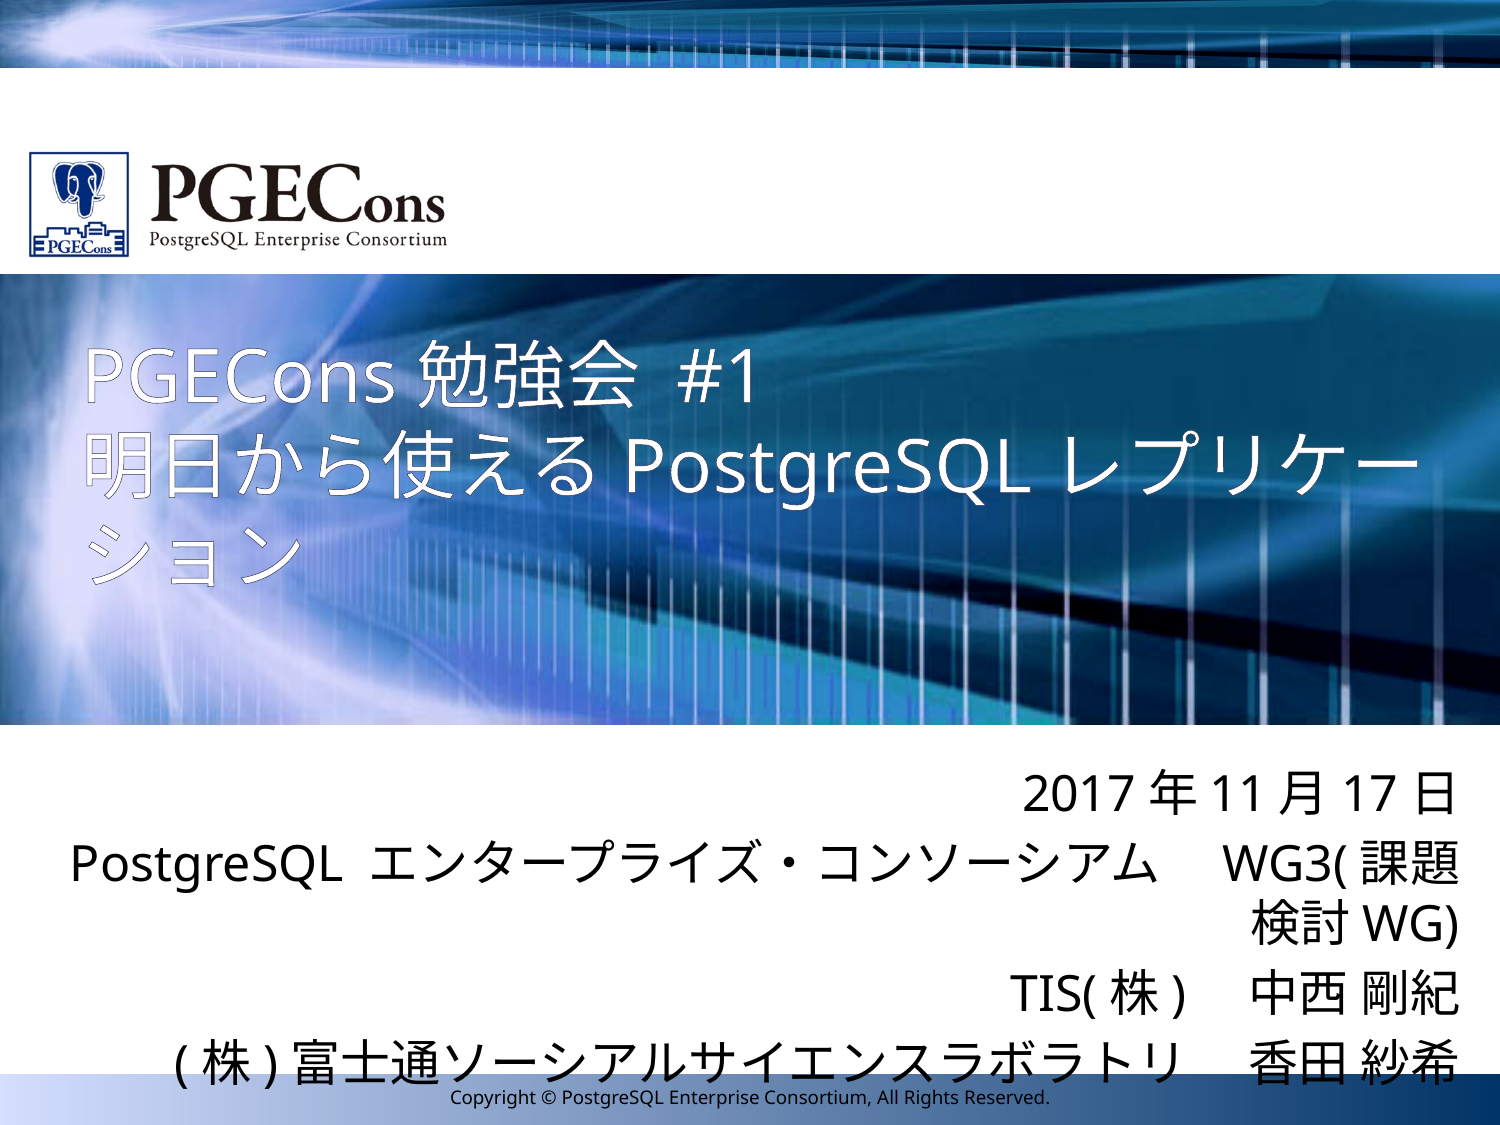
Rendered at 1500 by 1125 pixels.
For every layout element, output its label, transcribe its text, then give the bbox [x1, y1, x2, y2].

picture [0, 0, 1500, 68]
title PGECons勉強会 #1 明日から使えるPostgreSQLレプリケーション [65, 349, 1467, 576]
picture [12, 137, 463, 271]
picture [0, 274, 1500, 725]
subtitle 2017年11月17日 PostgreSQL エンタープライズ・コンソーシアム WG3(課題検討WG) TIS(株) 中西 剛紀 (株)富士通ソーシアルサイエンスラボラトリ 香田 紗希 [39, 753, 1476, 1038]
